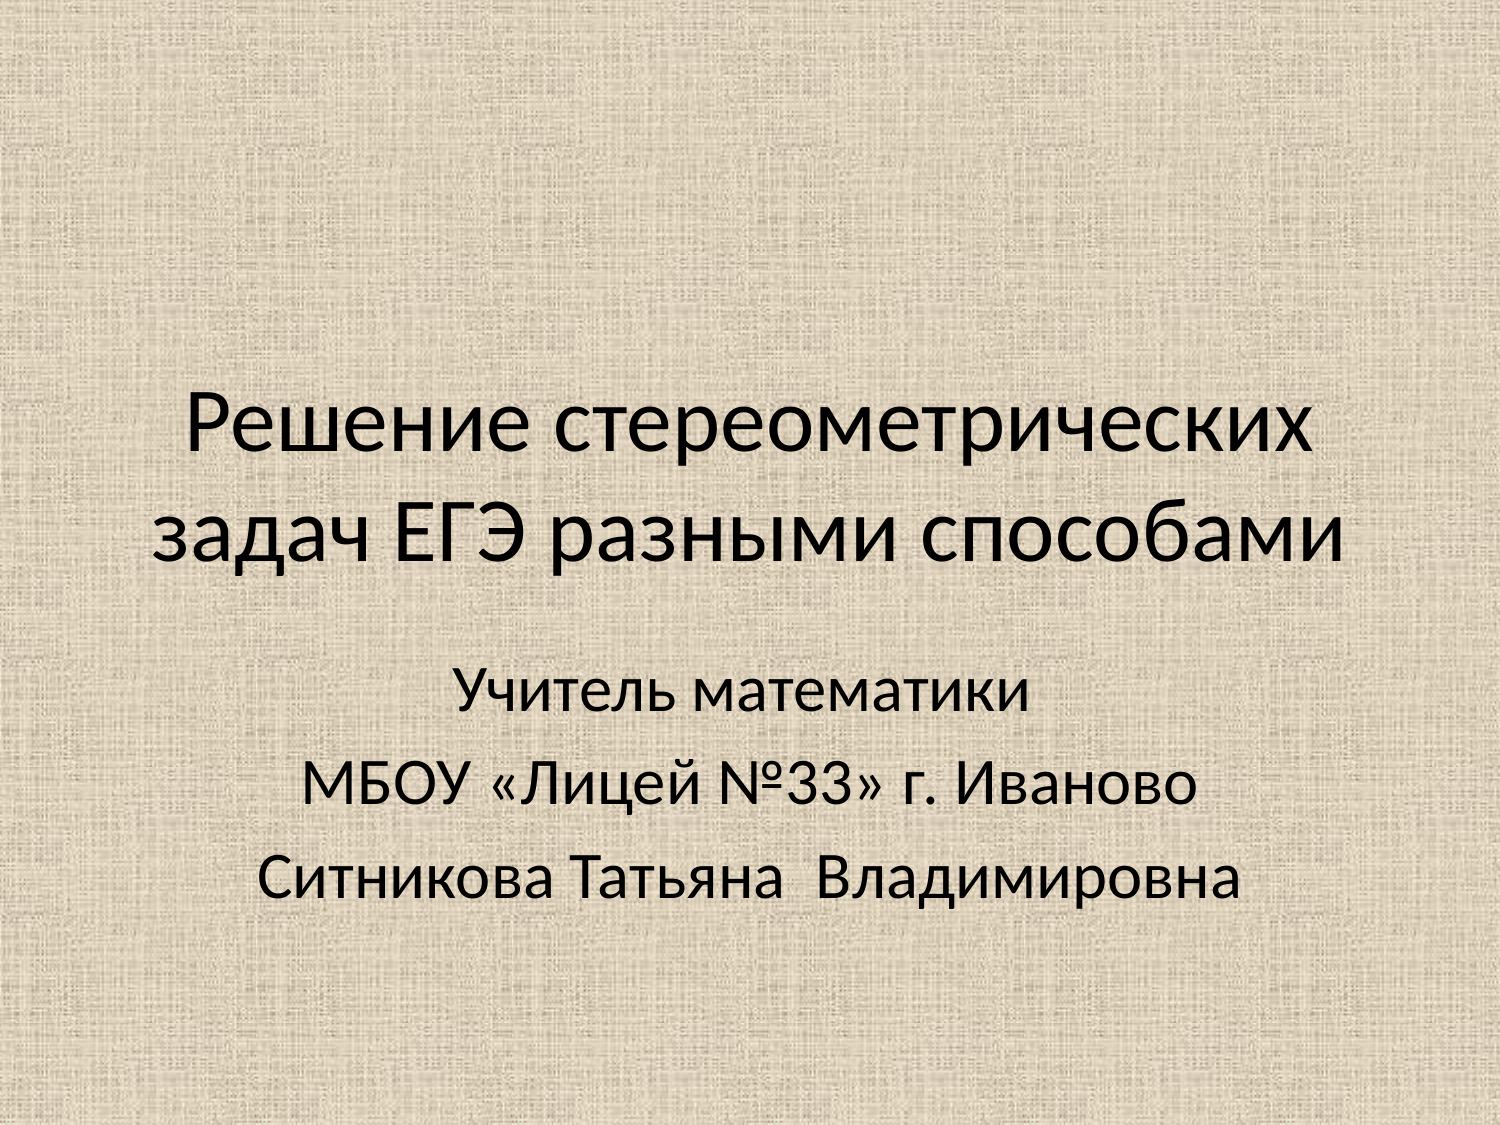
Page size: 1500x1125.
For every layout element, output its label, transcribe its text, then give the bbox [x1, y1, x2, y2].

title Решение стереометрических задач ЕГЭ разными способами [112, 349, 1388, 591]
subtitle Учитель математики МБОУ «Лицей №33» г. Иваново Ситникова Татьяна Владимировна [225, 637, 1275, 925]
picture [0, 0, 1500, 1125]
